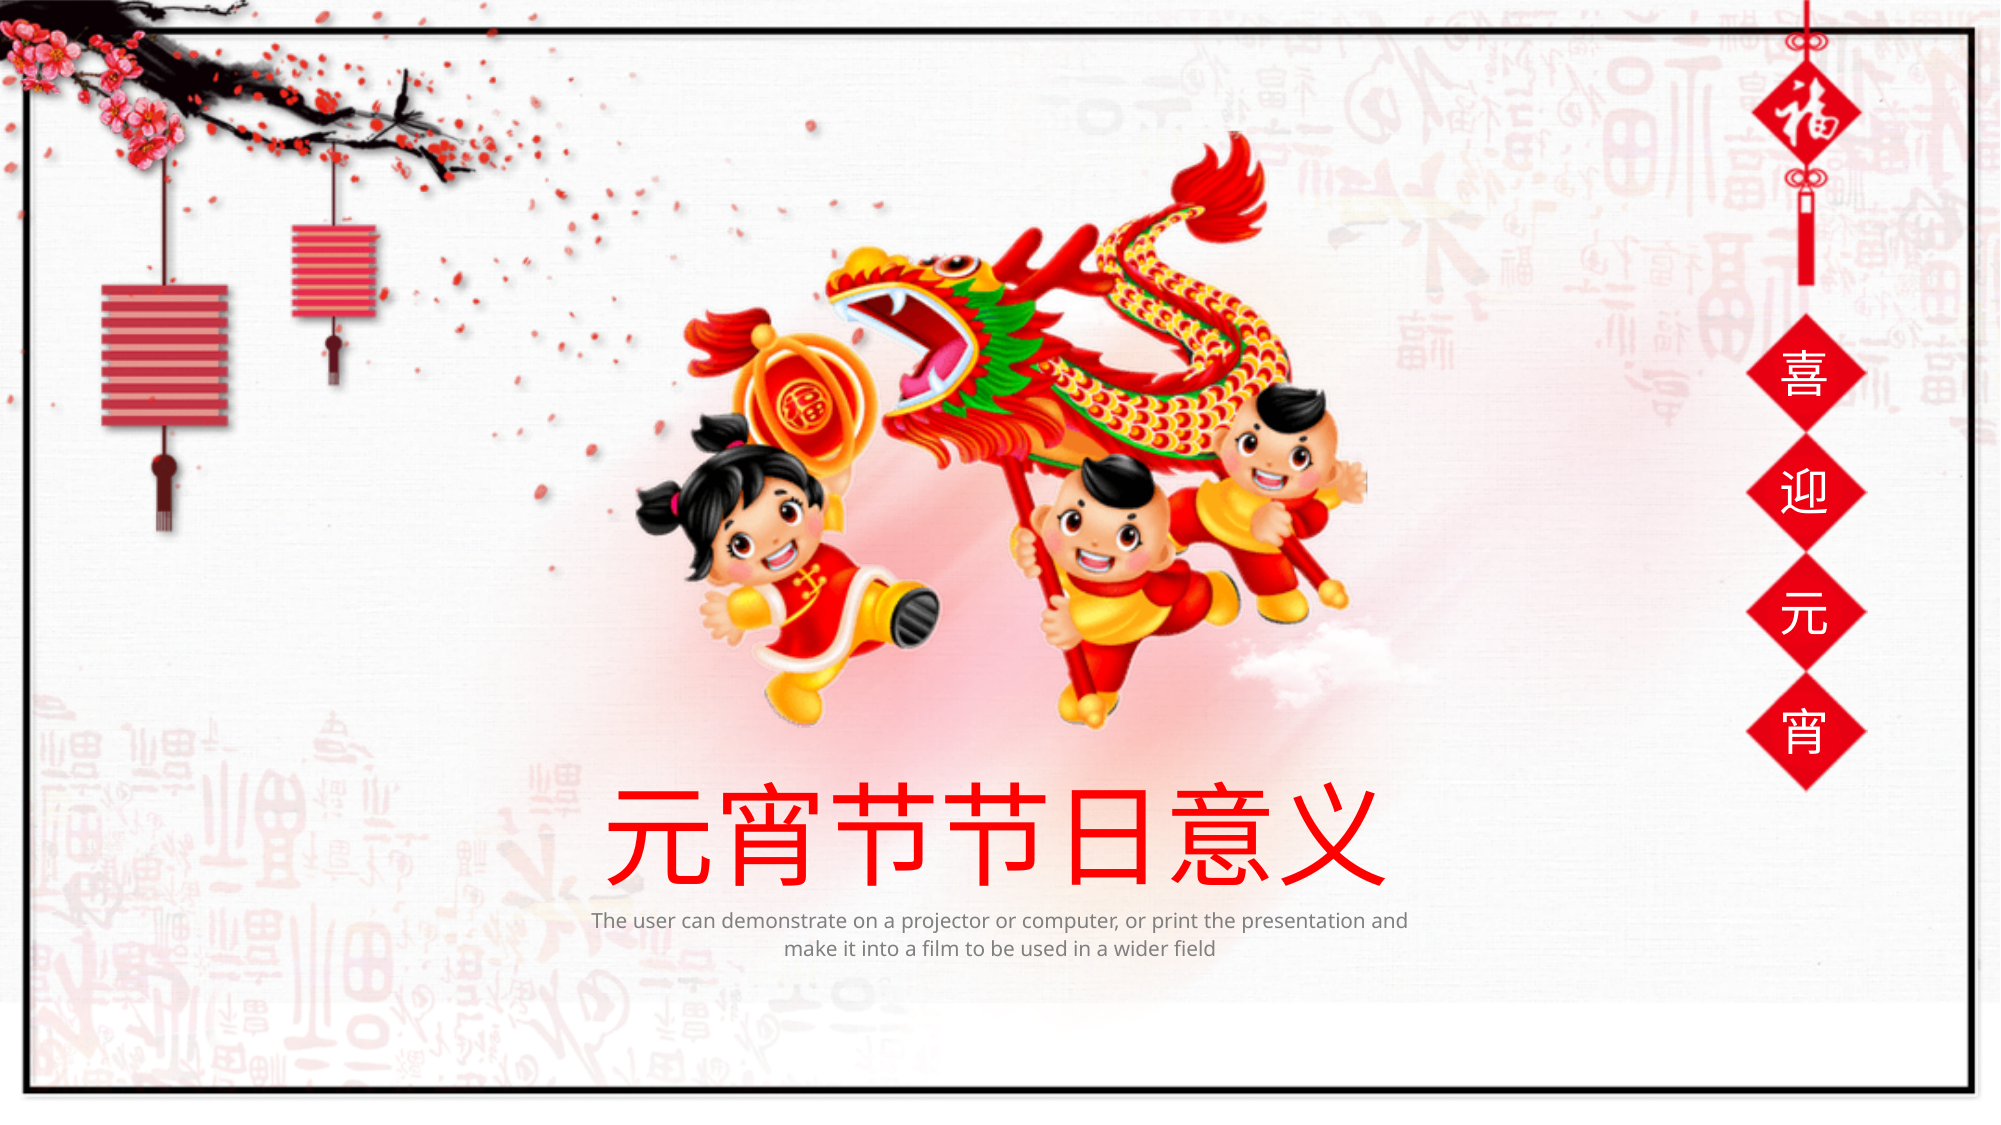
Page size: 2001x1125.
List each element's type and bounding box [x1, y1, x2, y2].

text_box [1745, 0, 1868, 793]
text_box [566, 757, 1434, 970]
picture [0, 0, 2000, 1125]
